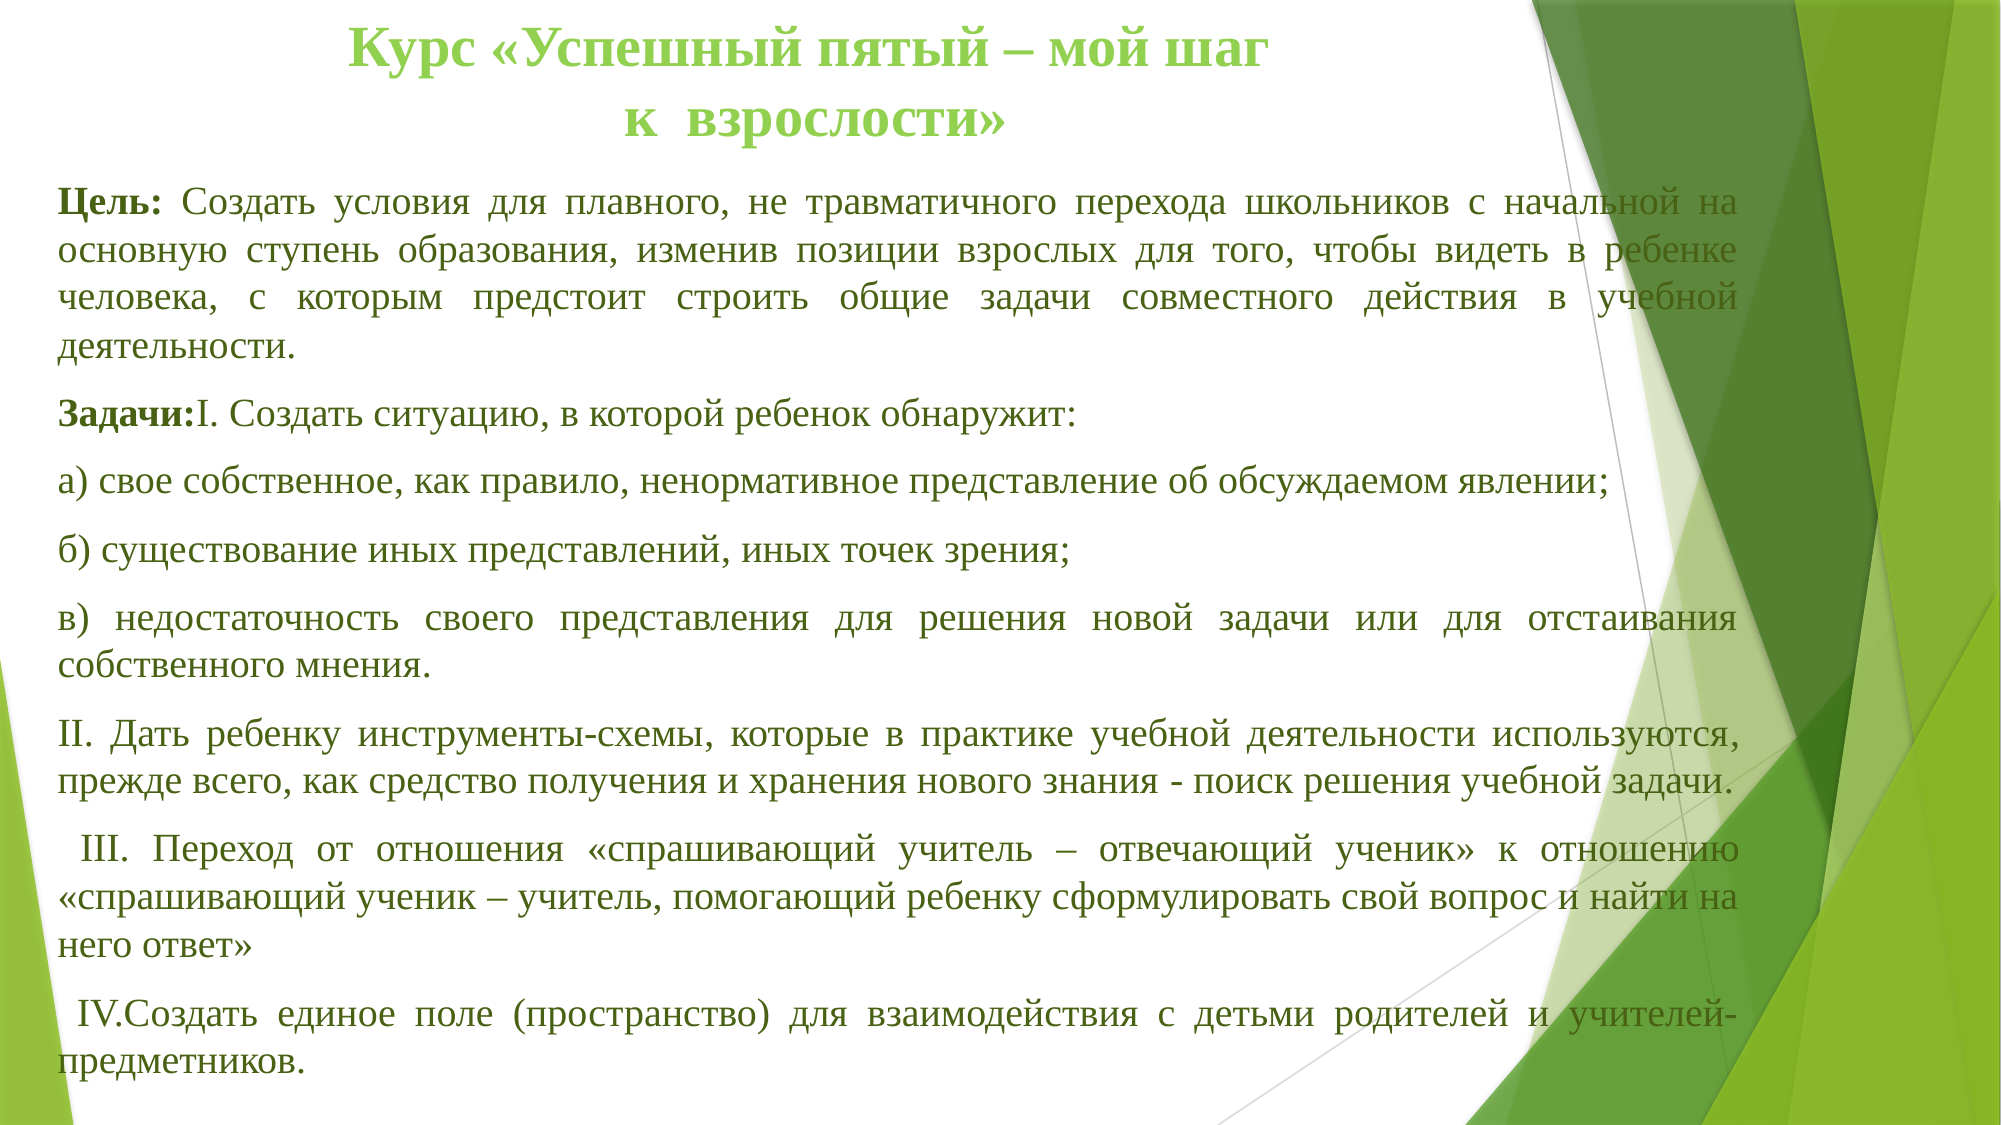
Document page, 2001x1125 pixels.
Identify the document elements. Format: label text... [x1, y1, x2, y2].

list Цель: Создать условия для плавного, не травматичного перехода школьников с начальной на основную ступень образования, изменив позиции взрослых для того, чтобы видеть в ребенке человека, с которым предстоит строить общие задачи совместного действия в учебной деятельности. Задачи:I. Создать ситуацию, в которой ребенок обнаружит: а) свое собственное, как правило, ненормативное представление об обсуждаемом явлении; б) существование иных представлений, иных точек зрения; в) недостаточность своего представления для решения новой задачи или для отстаивания собственного мнения. II. Дать ребенку инструменты-схемы, которые в практике учебной деятельности используются, прежде всего, как средство получения и хранения нового знания - поиск решения учебной задачи. III. Переход от отношения «спрашивающий учитель – отвечающий ученик» к отношению «спрашивающий ученик – учитель, помогающий ребенку сформулировать свой вопрос и найти на него ответ» IV.Создать единое поле (пространство) для взаимодействия с детьми родителей и учителей-предметников. [42, 156, 1756, 1100]
title Курс «Успешный пятый – мой шаг к взрослости» [69, 0, 1564, 156]
